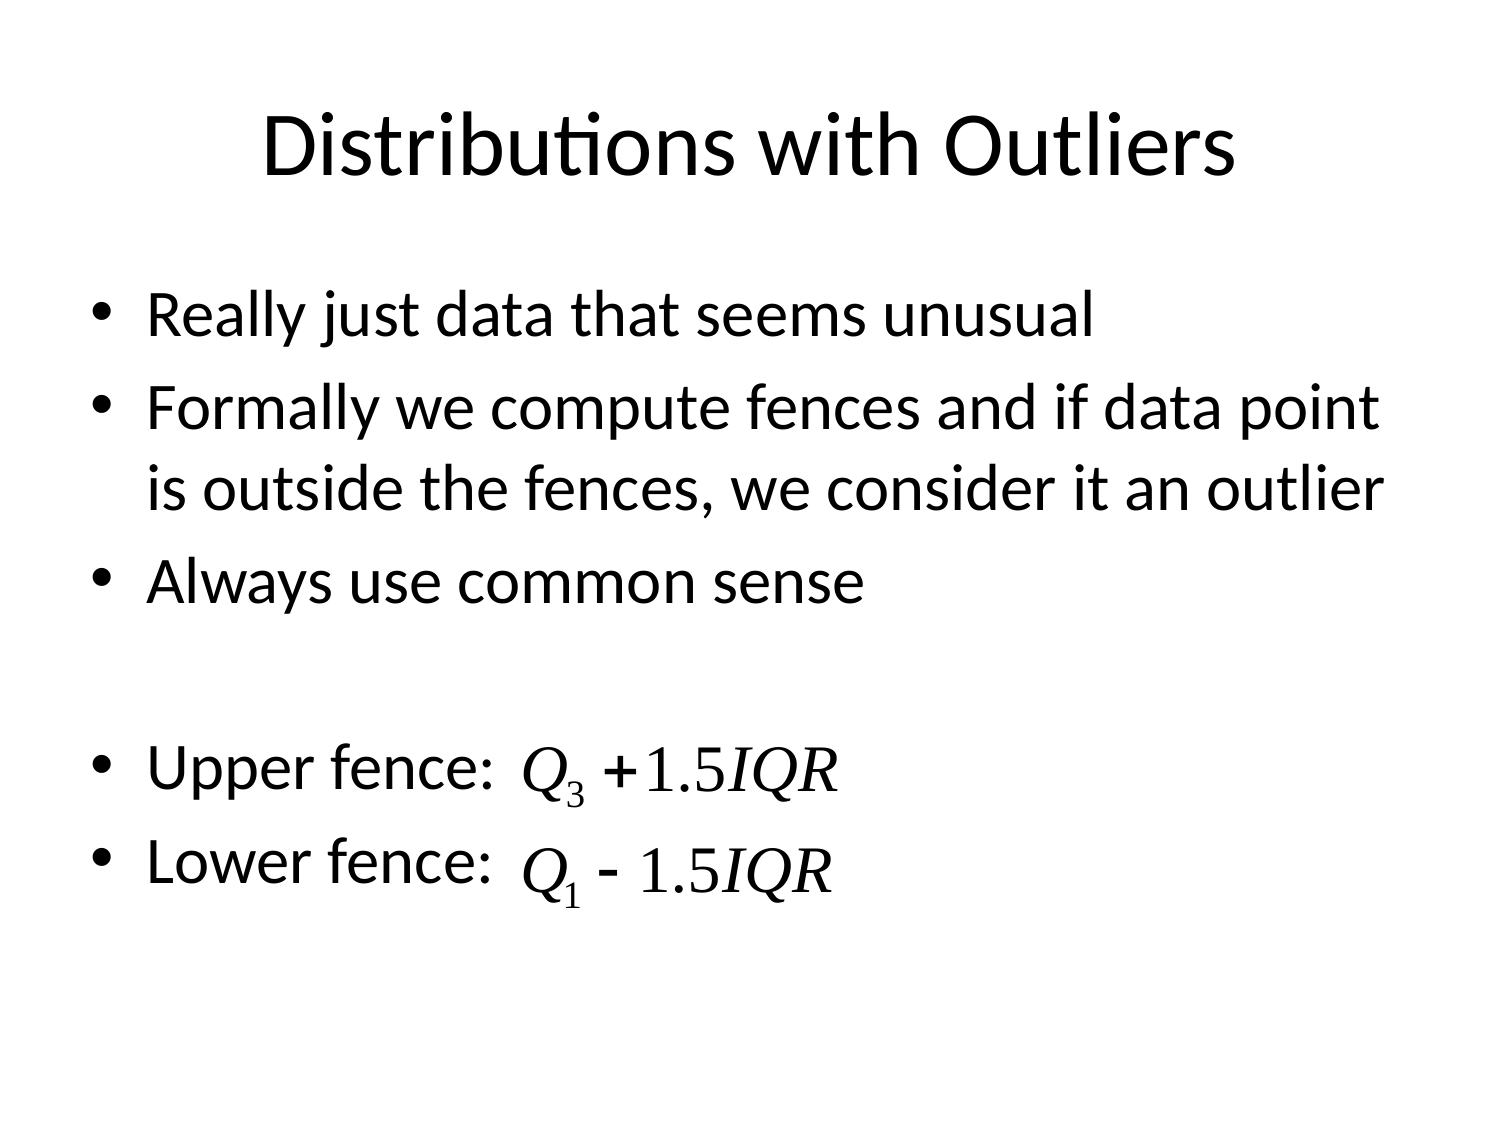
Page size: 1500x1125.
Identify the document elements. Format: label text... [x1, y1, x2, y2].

title Distributions with Outliers [75, 45, 1425, 233]
list Really just data that seems unusual Formally we compute fences and if data point is outside the fences, we consider it an outlier Always use common sense Upper fence: Lower fence: [75, 262, 1425, 1005]
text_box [512, 724, 851, 925]
